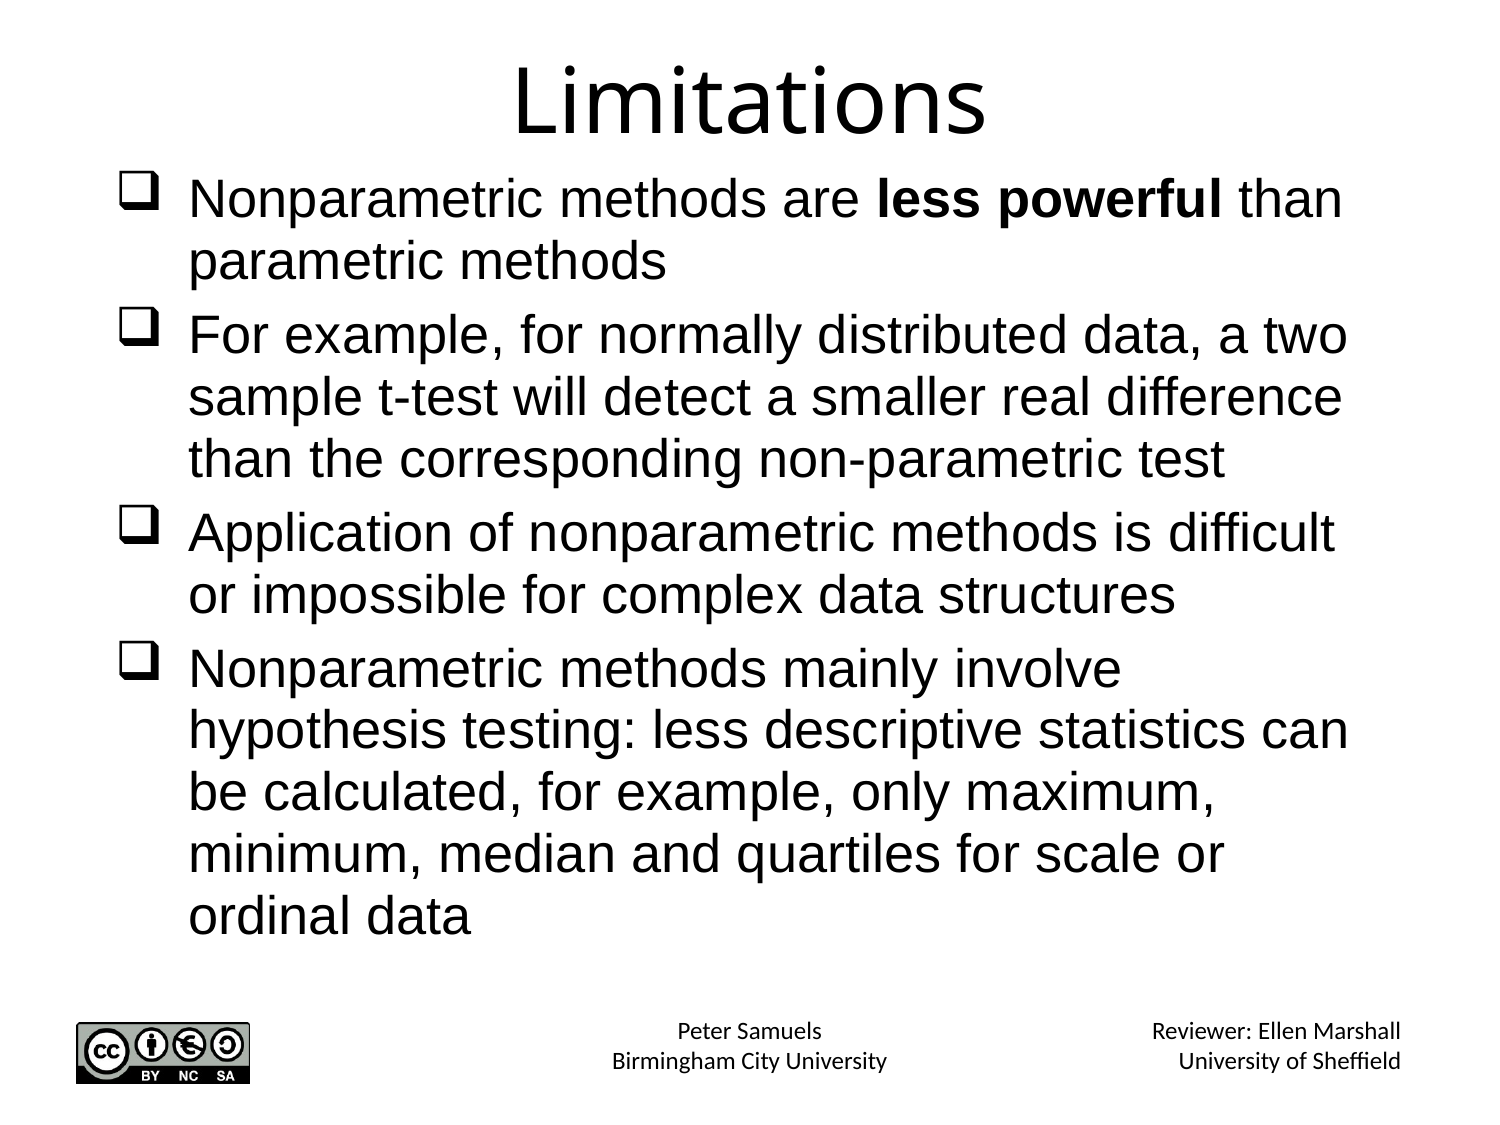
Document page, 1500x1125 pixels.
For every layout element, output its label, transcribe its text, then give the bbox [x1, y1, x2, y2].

text_box Peter Samuels Birmingham City University [549, 1007, 951, 1083]
text_box Reviewer: Ellen Marshall University of Sheffield [1038, 1007, 1417, 1083]
title Limitations [75, 45, 1425, 149]
list Nonparametric methods are less powerful than parametric methods For example, for normally distributed data, a two sample t-test will detect a smaller real difference than the corresponding non-parametric test Application of nonparametric methods is difficult or impossible for complex data structures Nonparametric methods mainly involve hypothesis testing: less descriptive statistics can be calculated, for example, only maximum, minimum, median and quartiles for scale or ordinal data [100, 160, 1412, 965]
picture [76, 1022, 251, 1084]
